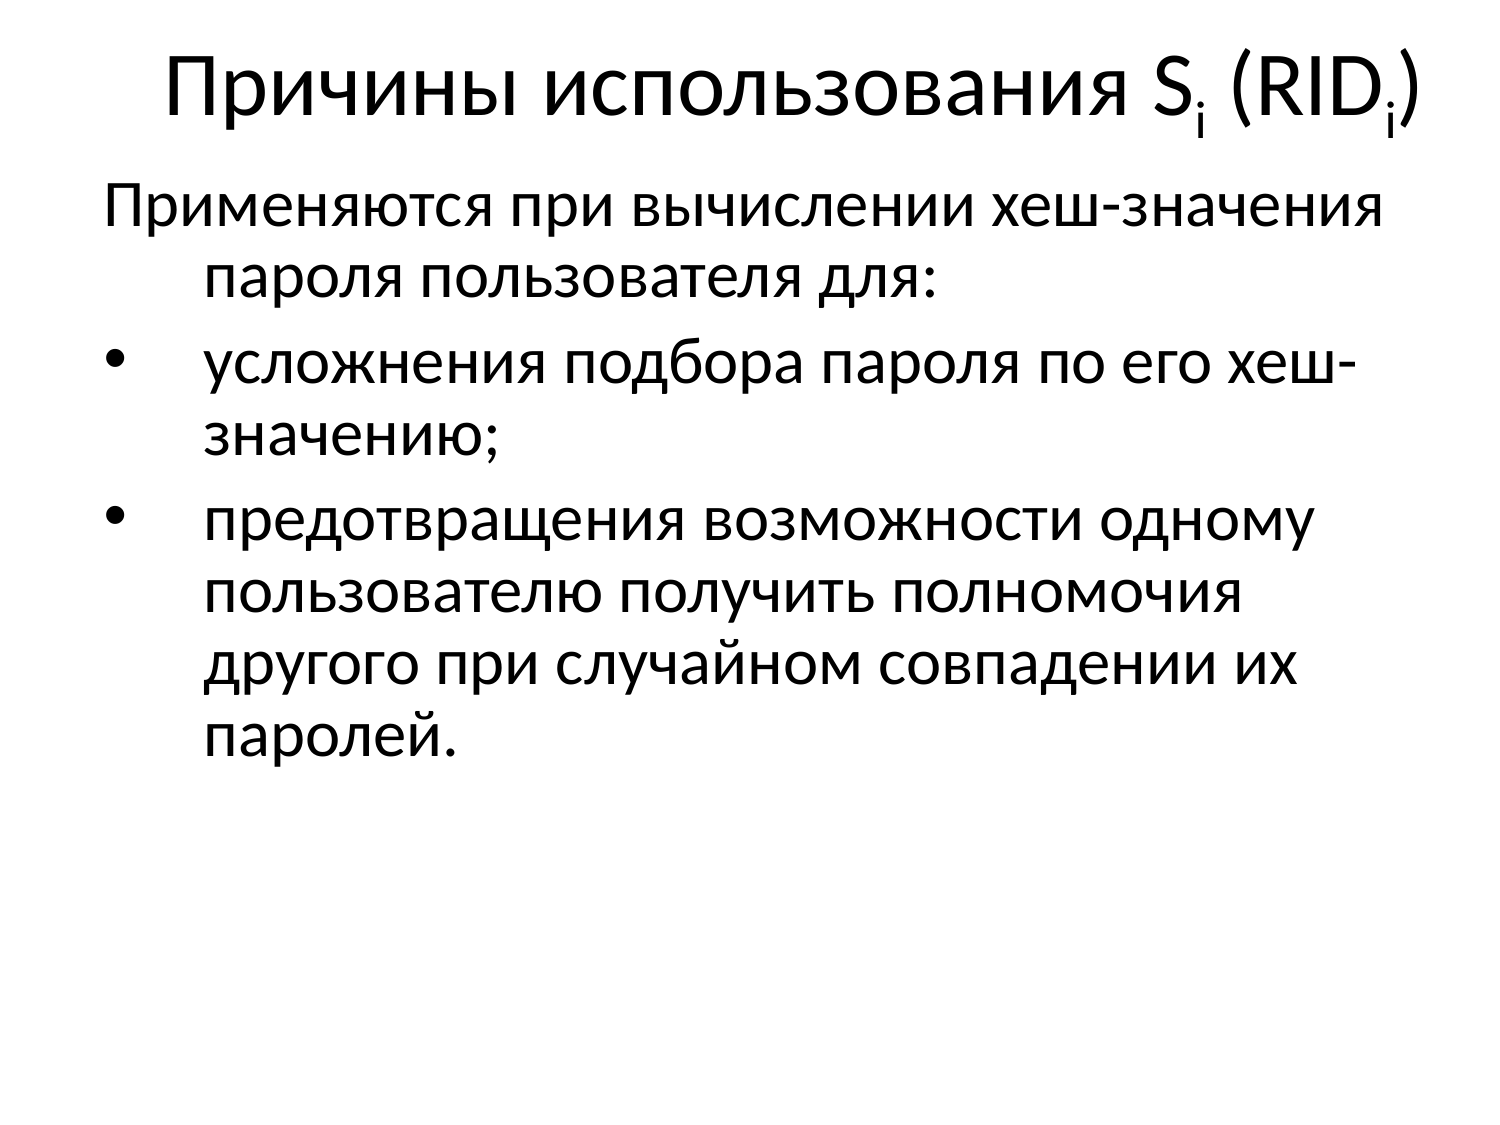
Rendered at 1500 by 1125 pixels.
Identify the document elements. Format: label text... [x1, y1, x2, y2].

title Причины использования Si (RIDi) [88, 0, 1500, 173]
list Применяются при вычислении хеш-значения пароля пользователя для: усложнения подбора пароля по его хеш-значению; предотвращения возможности одному пользователю получить полномочия другого при случайном совпадении их паролей. [88, 160, 1471, 1125]
